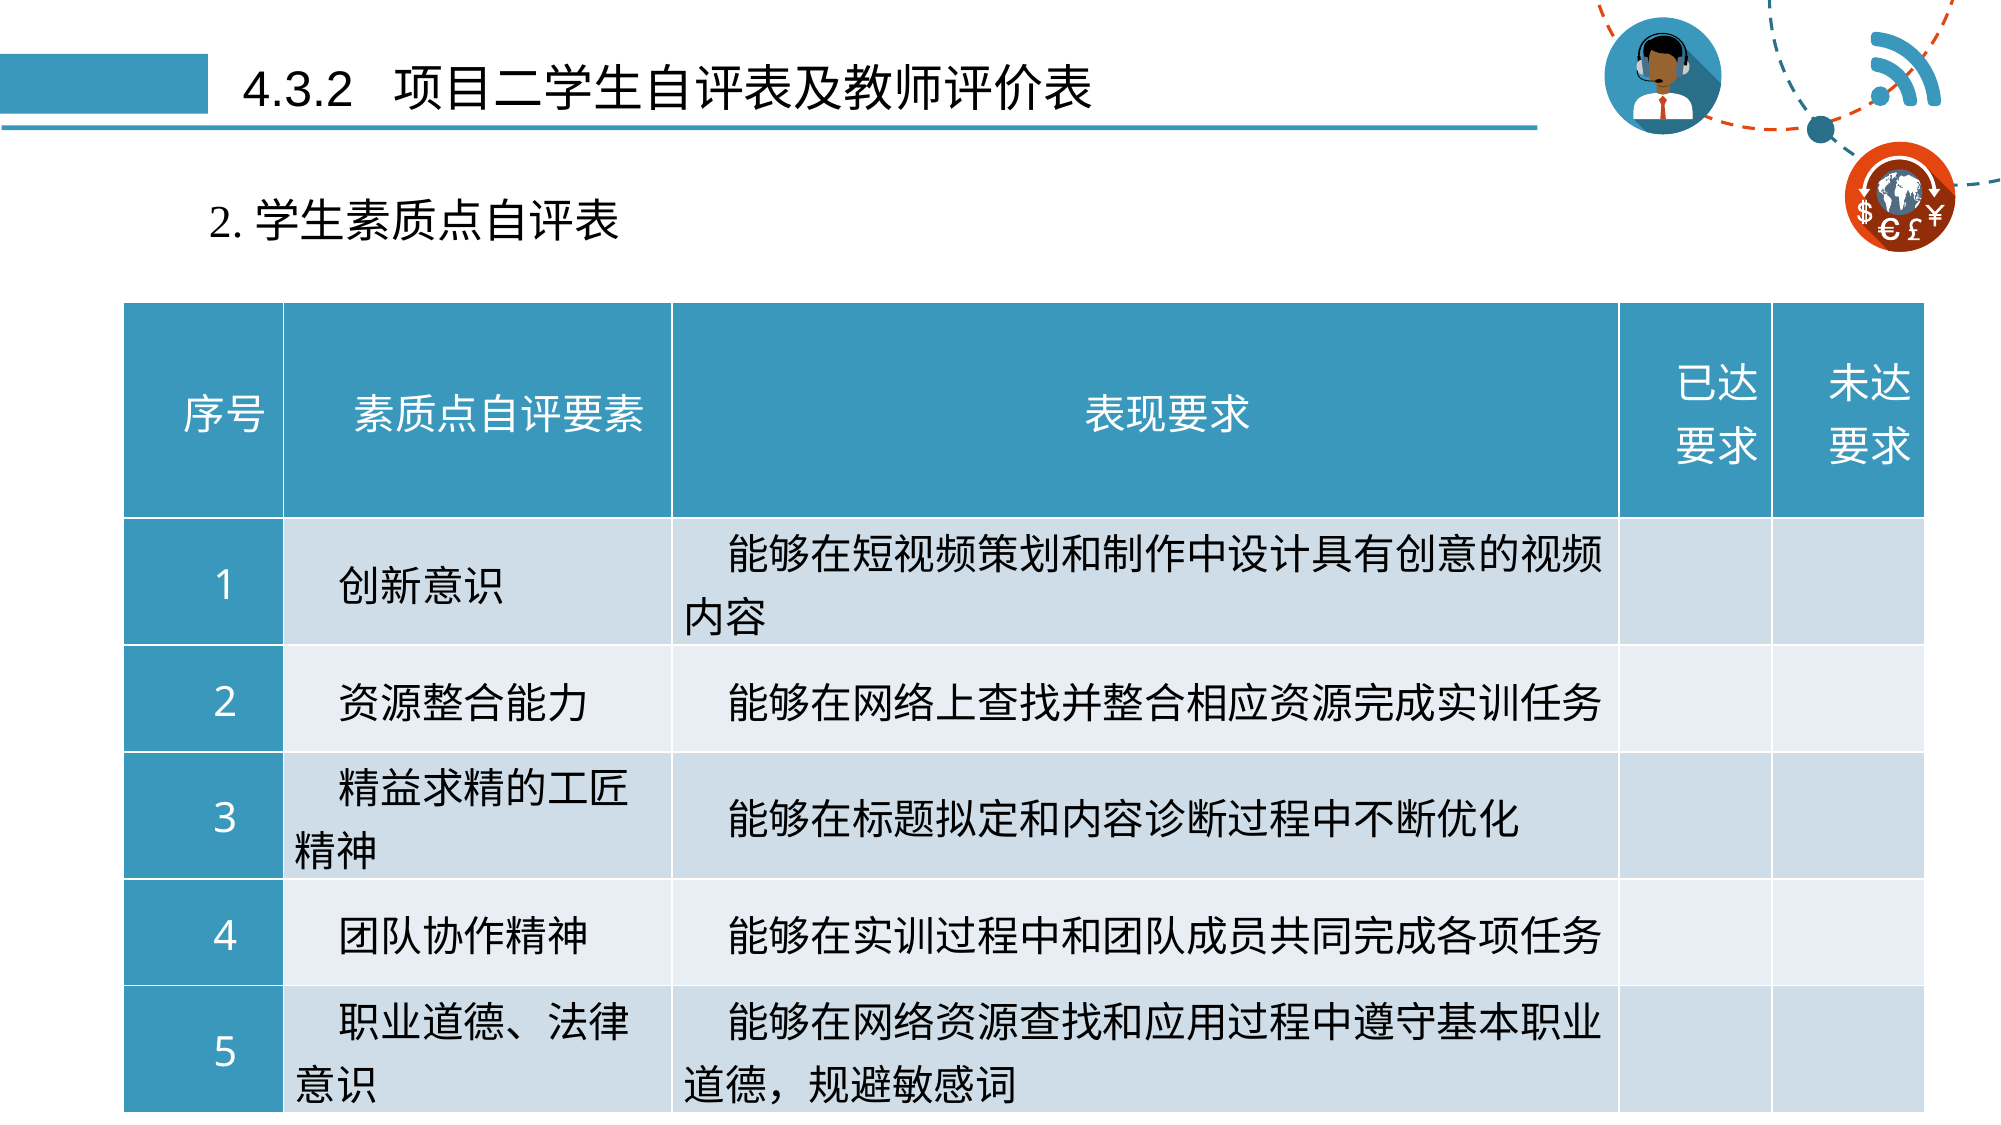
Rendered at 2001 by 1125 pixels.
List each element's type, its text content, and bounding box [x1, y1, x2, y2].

table_cell 能够在短视频策划和制作中设计具有创意的视频内容 [673, 519, 1618, 644]
list 2.学生素质点自评表 [100, 164, 1845, 1014]
table_cell [1620, 753, 1771, 878]
table_cell 3 [124, 753, 283, 878]
table_cell 创新意识 [284, 519, 671, 644]
table_cell [1620, 986, 1771, 1112]
table_cell 4 [124, 880, 283, 985]
table_header 已达 要求 [1620, 303, 1771, 517]
table_cell [1773, 986, 1924, 1112]
table_cell [1773, 880, 1924, 985]
table_cell 1 [124, 519, 283, 644]
table_cell [1773, 646, 1924, 751]
table_cell 职业道德、法律意识 [284, 986, 671, 1112]
table_header 序号 [124, 303, 283, 517]
table_cell [1620, 880, 1771, 985]
table_cell 能够在实训过程中和团队成员共同完成各项任务 [673, 880, 1618, 985]
table_cell 资源整合能力 [284, 646, 671, 751]
table_cell [1620, 519, 1771, 644]
table_cell 能够在标题拟定和内容诊断过程中不断优化 [673, 753, 1618, 878]
table_cell 团队协作精神 [284, 880, 671, 985]
table_cell 5 [124, 986, 283, 1112]
title 4.3.2 项目二学生自评表及教师评价表 [222, 55, 1863, 127]
table_cell 能够在网络资源查找和应用过程中遵守基本职业道德，规避敏感词 [673, 986, 1618, 1112]
table_cell [1773, 519, 1924, 644]
table_cell 能够在网络上查找并整合相应资源完成实训任务 [673, 646, 1618, 751]
table_cell 精益求精的工匠精神 [284, 753, 671, 878]
table_header 表现要求 [673, 303, 1618, 517]
table_header 素质点自评要素 [284, 303, 671, 517]
table_cell 2 [124, 646, 283, 751]
table_cell [1773, 753, 1924, 878]
table_cell [1620, 646, 1771, 751]
table_header 未达 要求 [1773, 303, 1924, 517]
